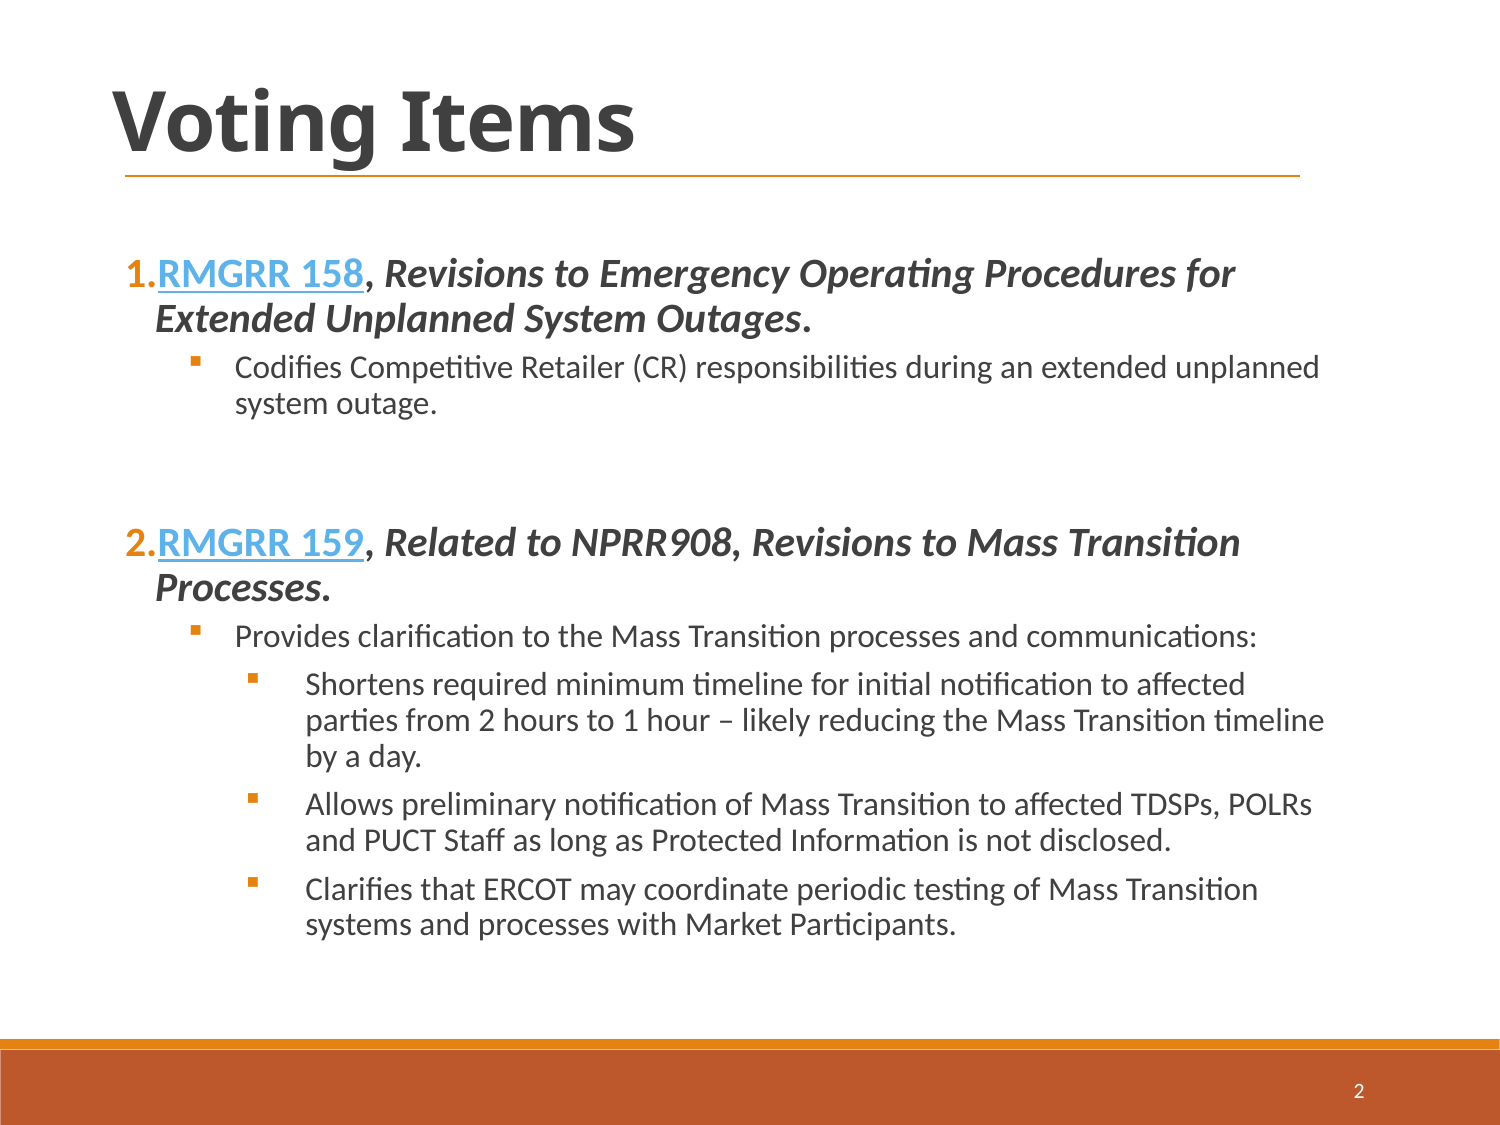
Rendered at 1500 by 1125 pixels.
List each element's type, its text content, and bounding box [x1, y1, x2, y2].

title Voting Items [97, 69, 1332, 176]
slide_number 2 [1218, 1059, 1380, 1120]
list RMGRR 158, Revisions to Emergency Operating Procedures for Extended Unplanned System Outages. Codifies Competitive Retailer (CR) responsibilities during an extended unplanned system outage. RMGRR 159, Related to NPRR908, Revisions to Mass Transition Processes. Provides clarification to the Mass Transition processes and communications: Shortens required minimum timeline for initial notification to affected parties from 2 hours to 1 hour – likely reducing the Mass Transition timeline by a day. Allows preliminary notification of Mass Transition to affected TDSPs, POLRs and PUCT Staff as long as Protected Information is not disclosed. Clarifies that ERCOT may coordinate periodic testing of Mass Transition systems and processes with Market Participants. [125, 187, 1338, 988]
